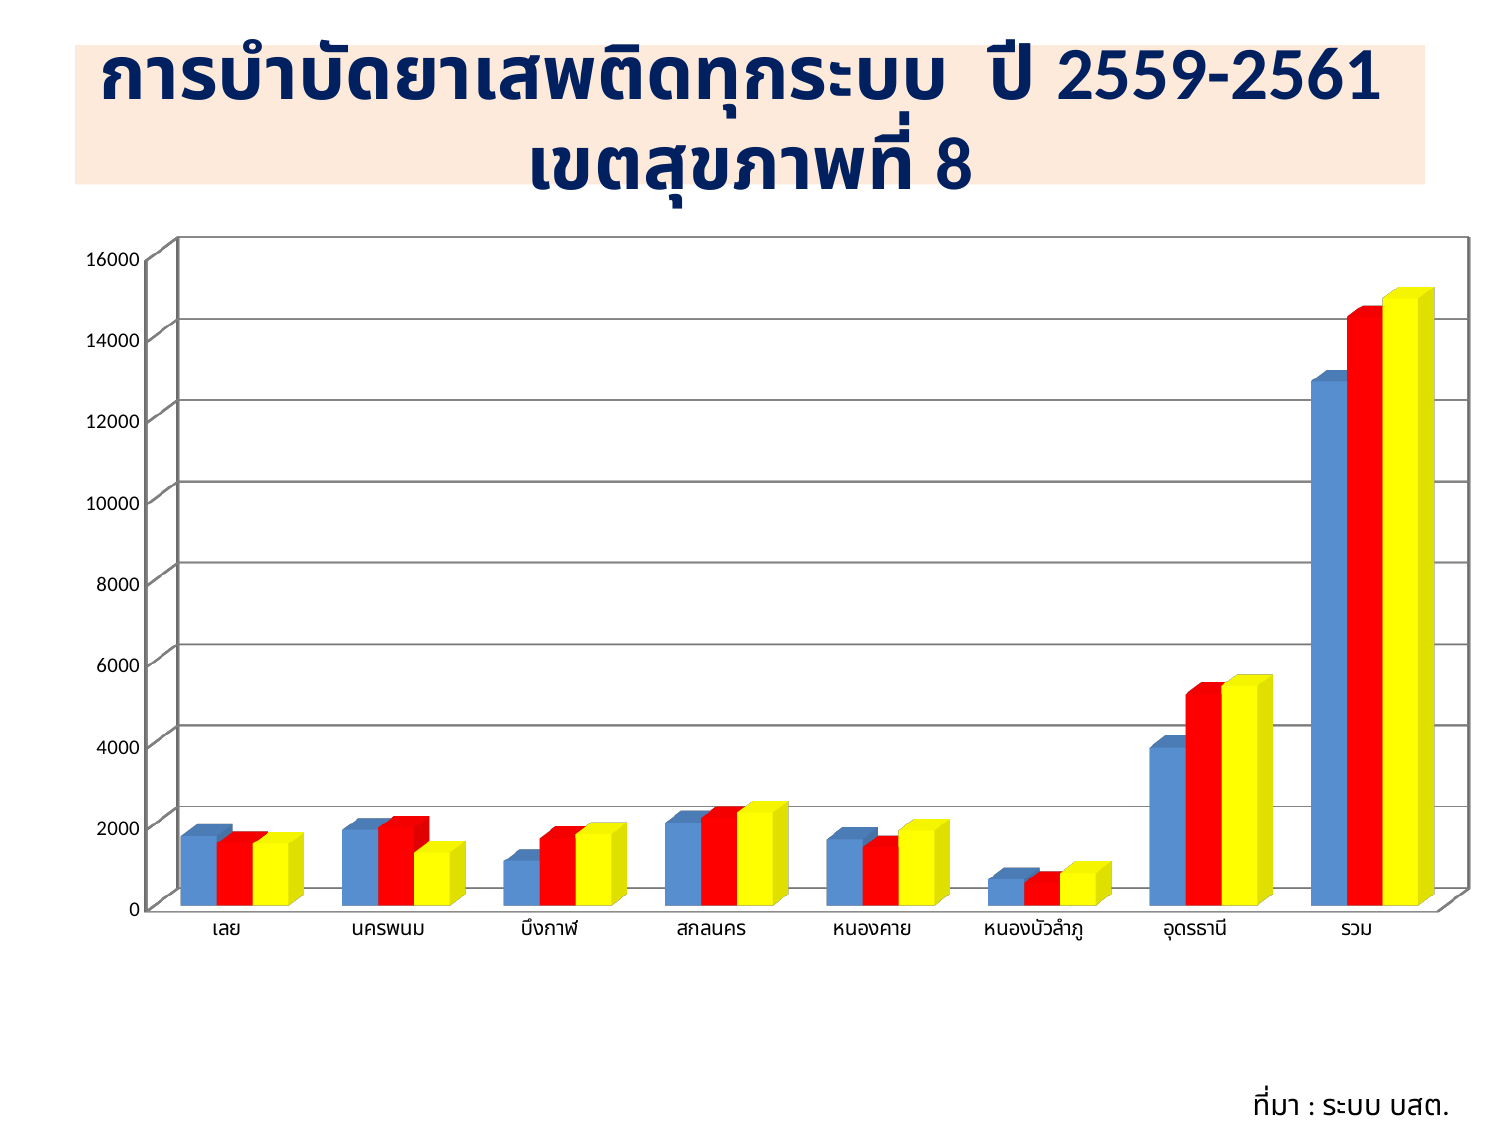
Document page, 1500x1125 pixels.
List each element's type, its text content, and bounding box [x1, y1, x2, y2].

title การบำบัดยาเสพติดทุกระบบ ปี 2559-2561 เขตสุขภาพที่ 8 [75, 45, 1425, 185]
text_box ที่มา : ระบบ บสต. [1237, 1087, 1472, 1125]
chart [29, 207, 1471, 1083]
